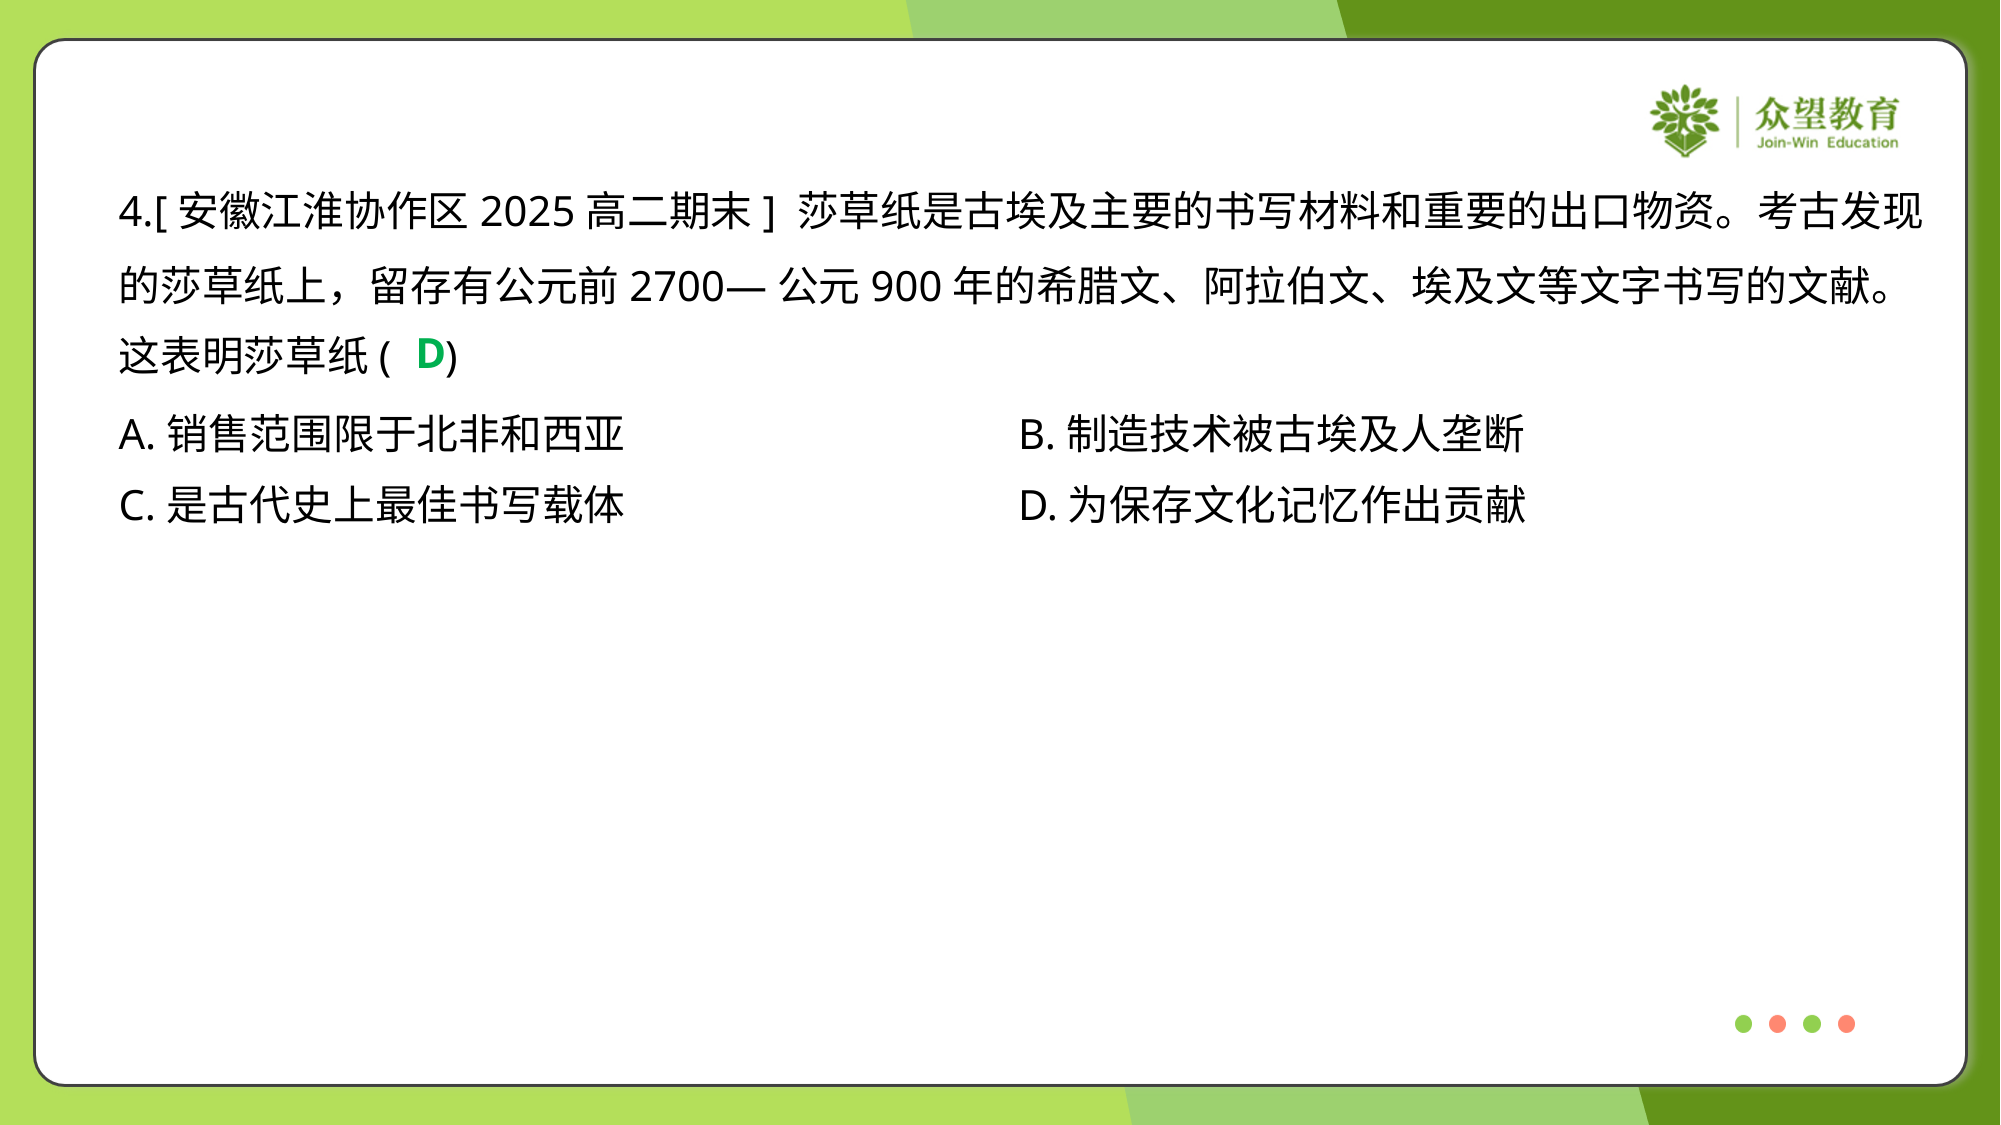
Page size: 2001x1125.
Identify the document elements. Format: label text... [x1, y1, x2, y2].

text_box D [399, 306, 463, 371]
text_box A.销售范围限于北非和西亚 B.制造技术被古埃及人垄断 C.是古代史上最佳书写载体 D.为保存文化记忆作出贡献 [118, 382, 1883, 522]
text_box 4.[安徽江淮协作区2025高二期末] 莎草纸是古埃及主要的书写材料和重要的出口物资。考古发现 的莎草纸上，留存有公元前2700—公元900年的希腊文、阿拉伯文、埃及文等文字书写的文献。 这表明莎草纸( ) [118, 159, 1883, 373]
picture [0, 0, 2000, 1125]
